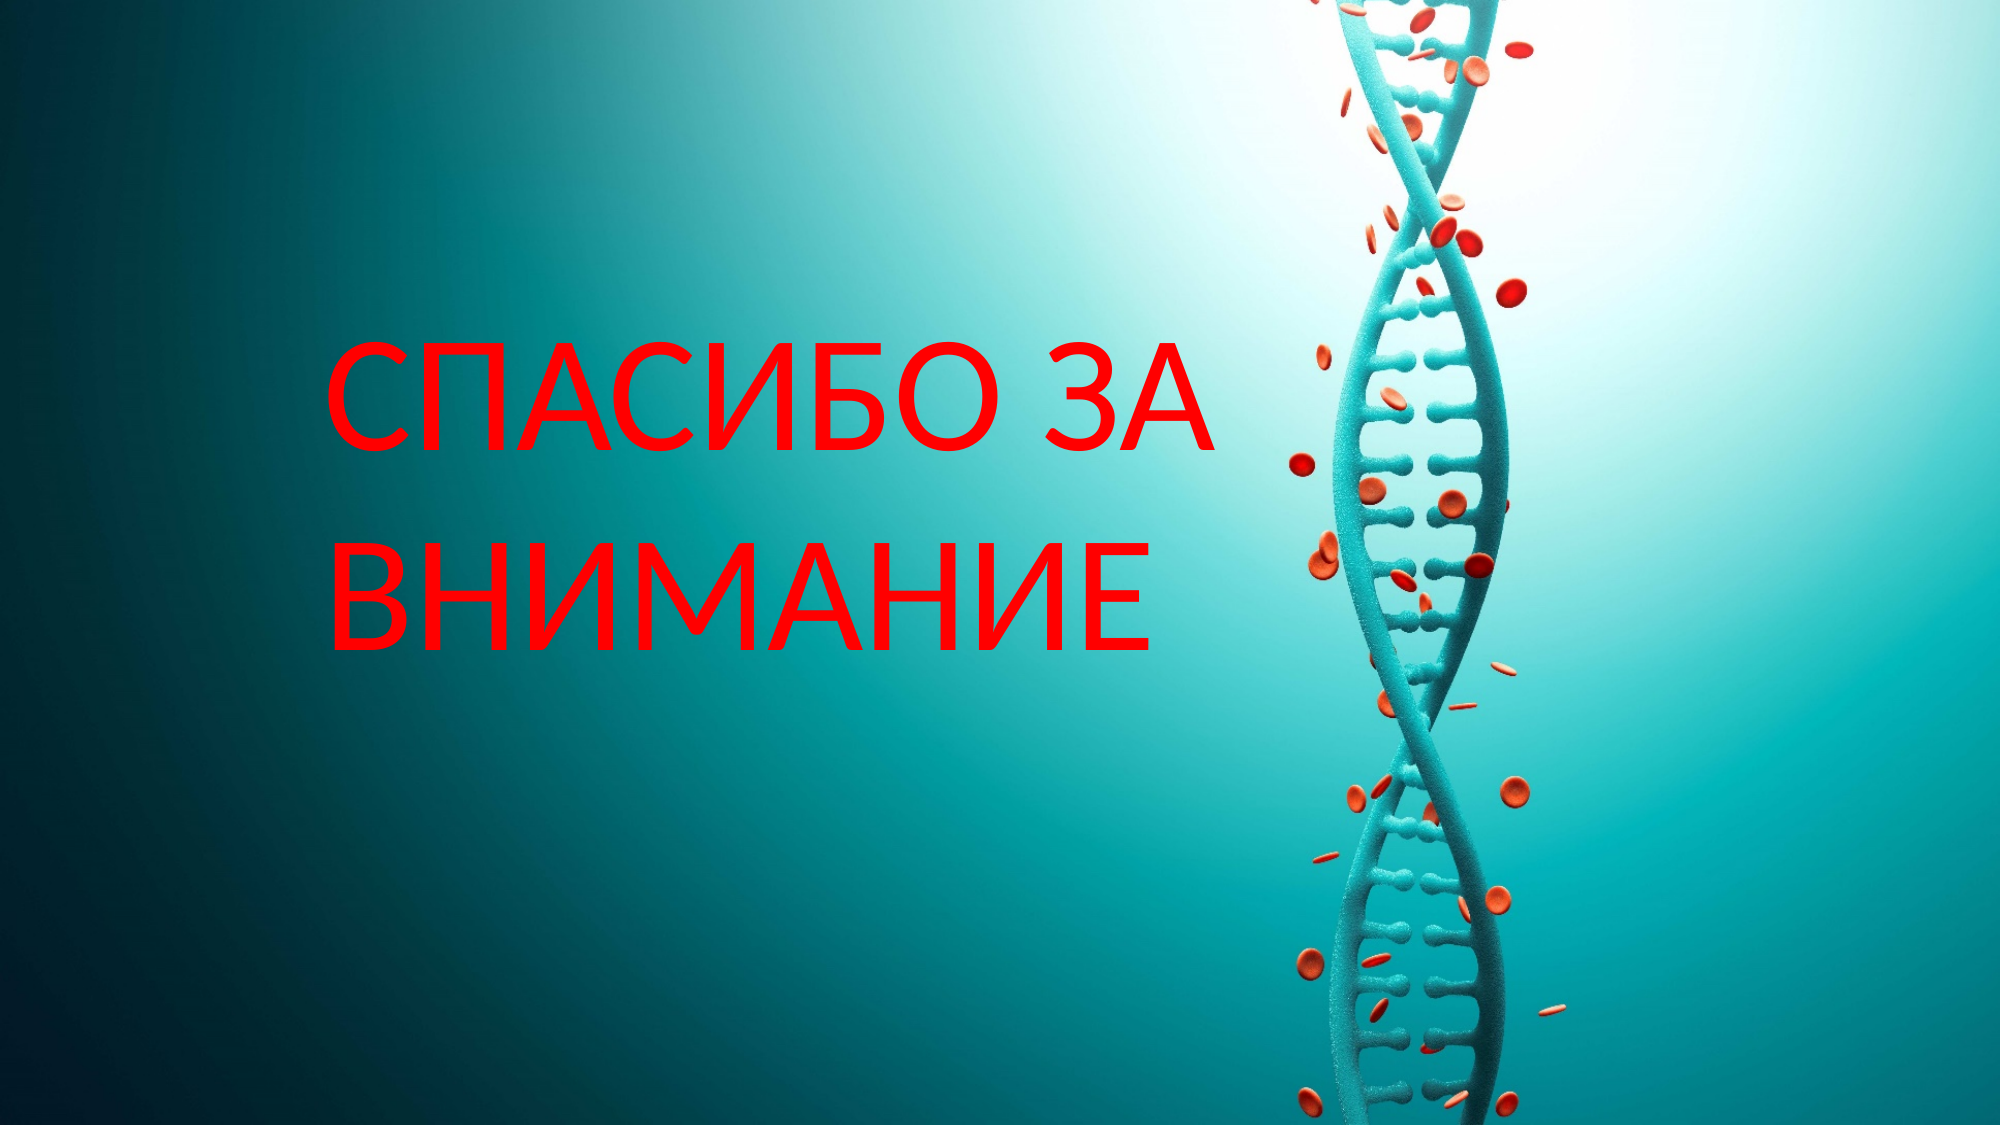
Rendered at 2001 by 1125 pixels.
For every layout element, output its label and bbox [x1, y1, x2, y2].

list [0, 0, 2000, 1125]
